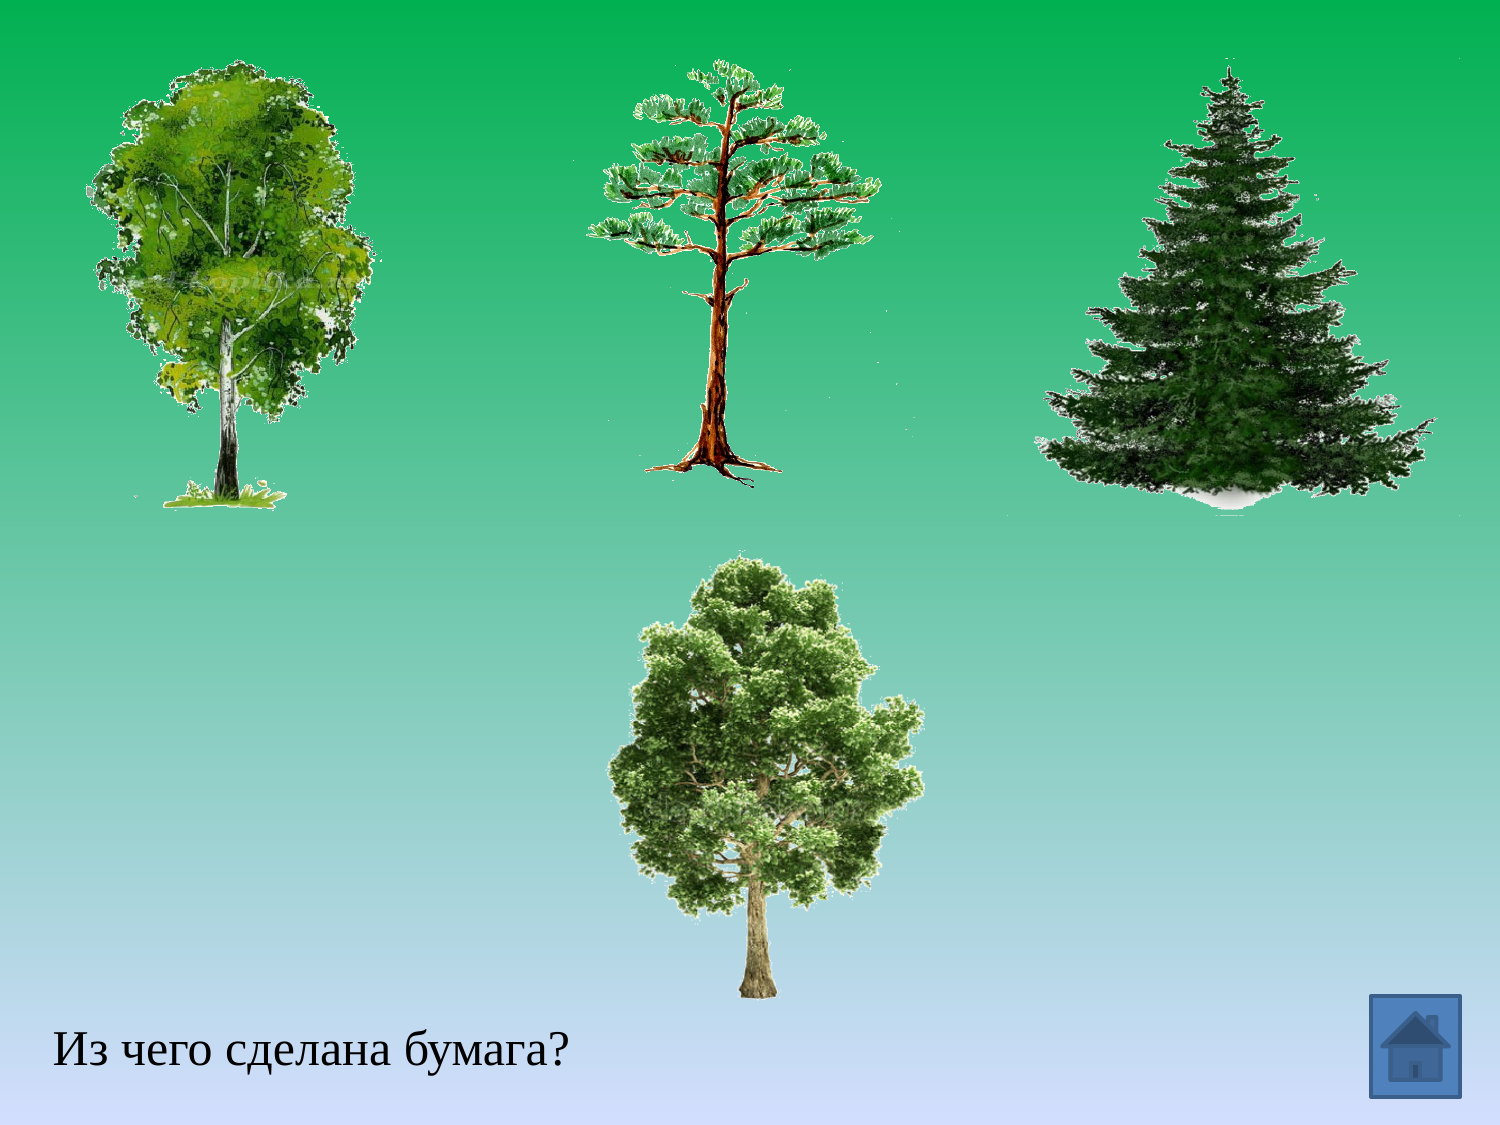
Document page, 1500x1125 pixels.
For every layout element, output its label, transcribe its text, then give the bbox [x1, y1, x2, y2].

picture [1007, 58, 1460, 516]
picture [503, 550, 1009, 1009]
picture [58, 46, 423, 516]
picture [527, 46, 950, 505]
text_box Из чего сделана бумага? [37, 1007, 586, 1083]
text_box [1369, 994, 1462, 1099]
